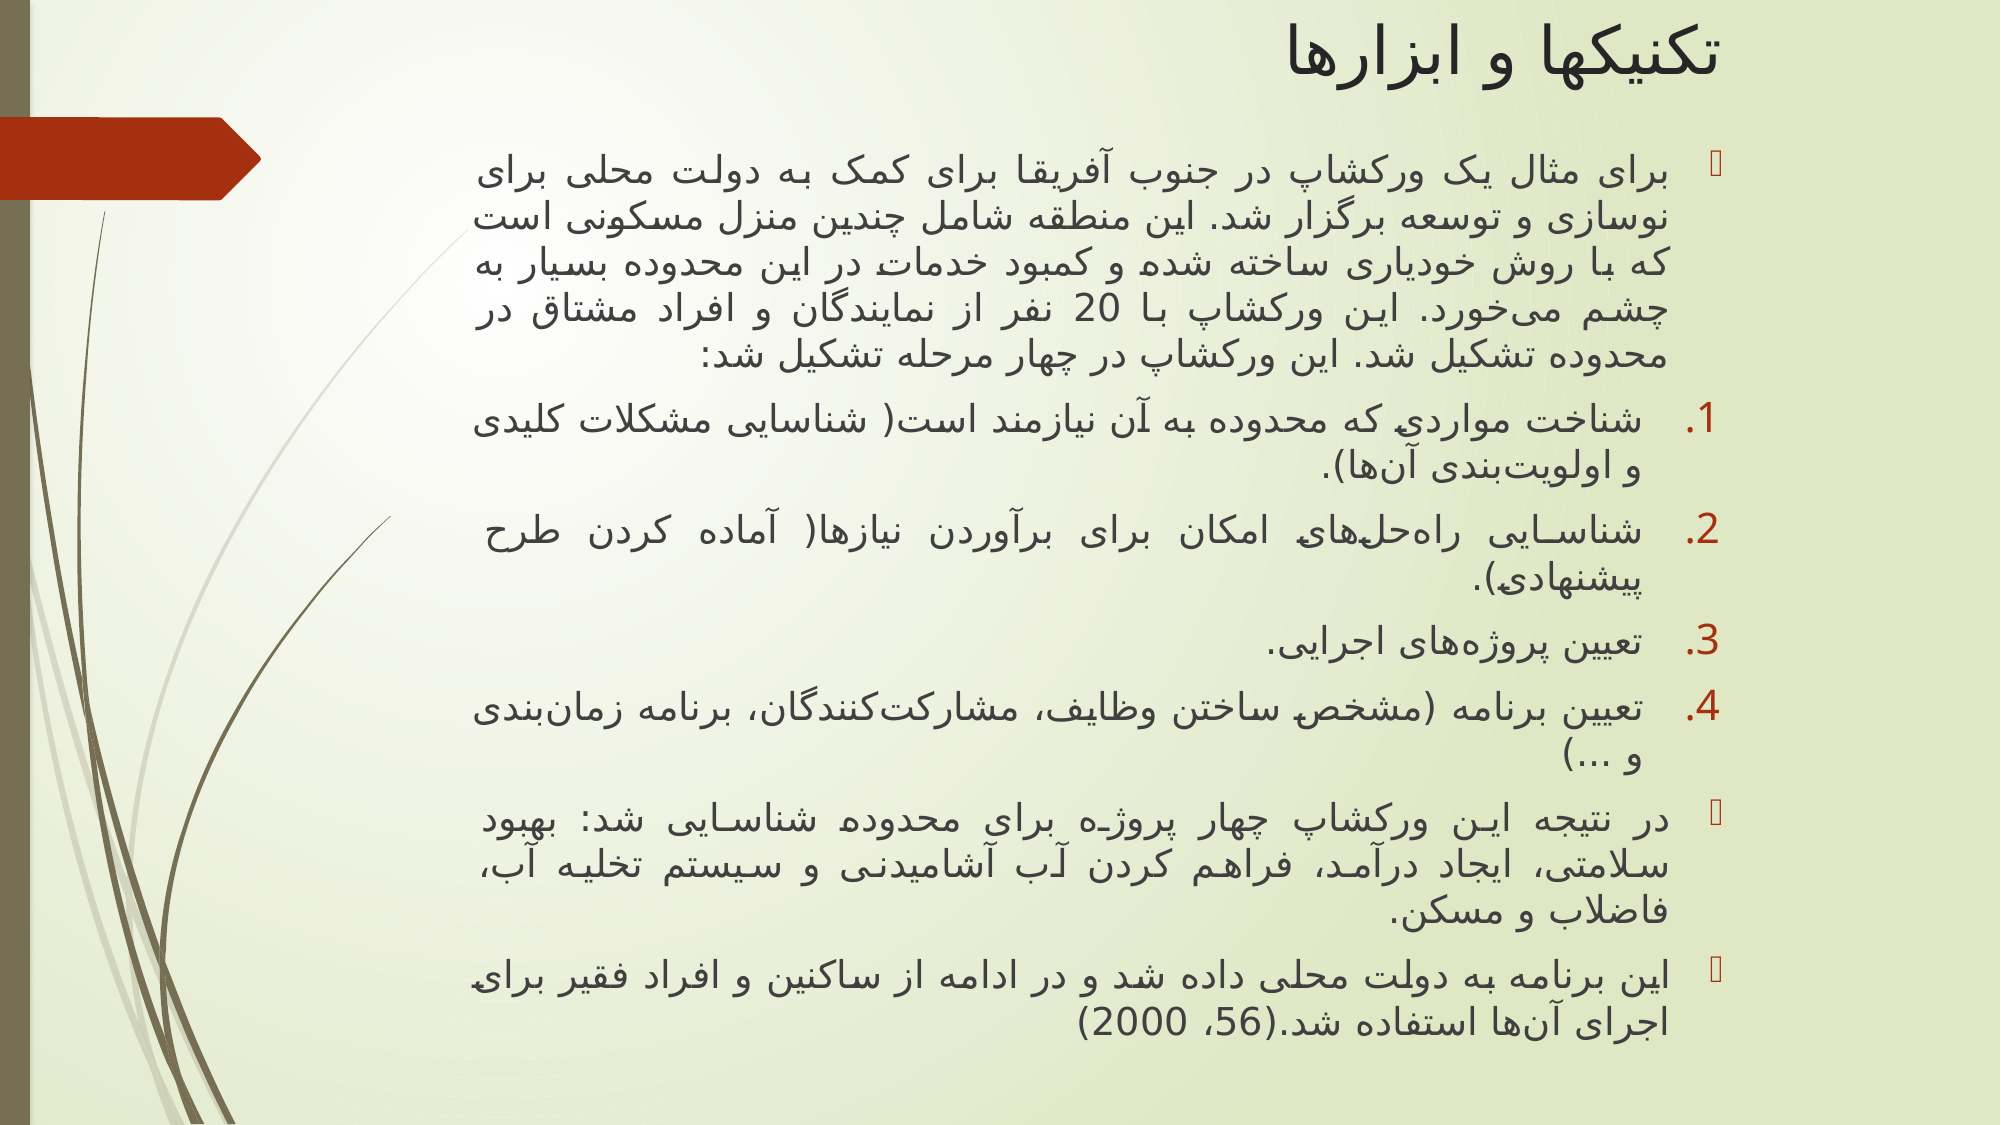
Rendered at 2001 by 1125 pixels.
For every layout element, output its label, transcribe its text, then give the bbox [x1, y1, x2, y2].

list برای مثال یک ورکشاپ در جنوب آفریقا برای کمک به دولت محلی برای نوسازی و توسعه برگزار شد. این منطقه شامل چندین منزل مسکونی است که با روش خودیاری ساخته شده و کمبود خدمات در این محدوده بسیار به چشم می‌خورد. این ورکشاپ با 20 نفر از نمایندگان و افراد مشتاق در محدوده تشکیل شد. این ورکشاپ در چهار مرحله تشکیل شد: شناخت مواردی که محدوده به آن نیازمند است( شناسایی مشکلات کلیدی و اولویت‌بندی آن‌ها). شناسایی راه‌حل‌های امکان برای برآوردن نیازها( آماده کردن طرح پیشنهادی). تعیین پروژه‌های اجرایی. تعیین برنامه (مشخص ساختن وظایف، مشارکت‌کنندگان، برنامه زمان‌بندی و ...) در نتیجه‌ این ورکشاپ چهار پروژه برای محدوده شناسایی شد: بهبود سلامتی، ایجاد درآمد، فراهم کردن آب آشامیدنی و سیستم تخلیه آب، فاضلاب و مسکن. این برنامه به دولت محلی داده شد و در ادامه از ساکنین و افراد فقیر برای اجرای آن‌ها استفاده شد.(56، 2000) [456, 137, 1738, 1059]
title تکنیکها و ابزارها [1224, 0, 1738, 137]
